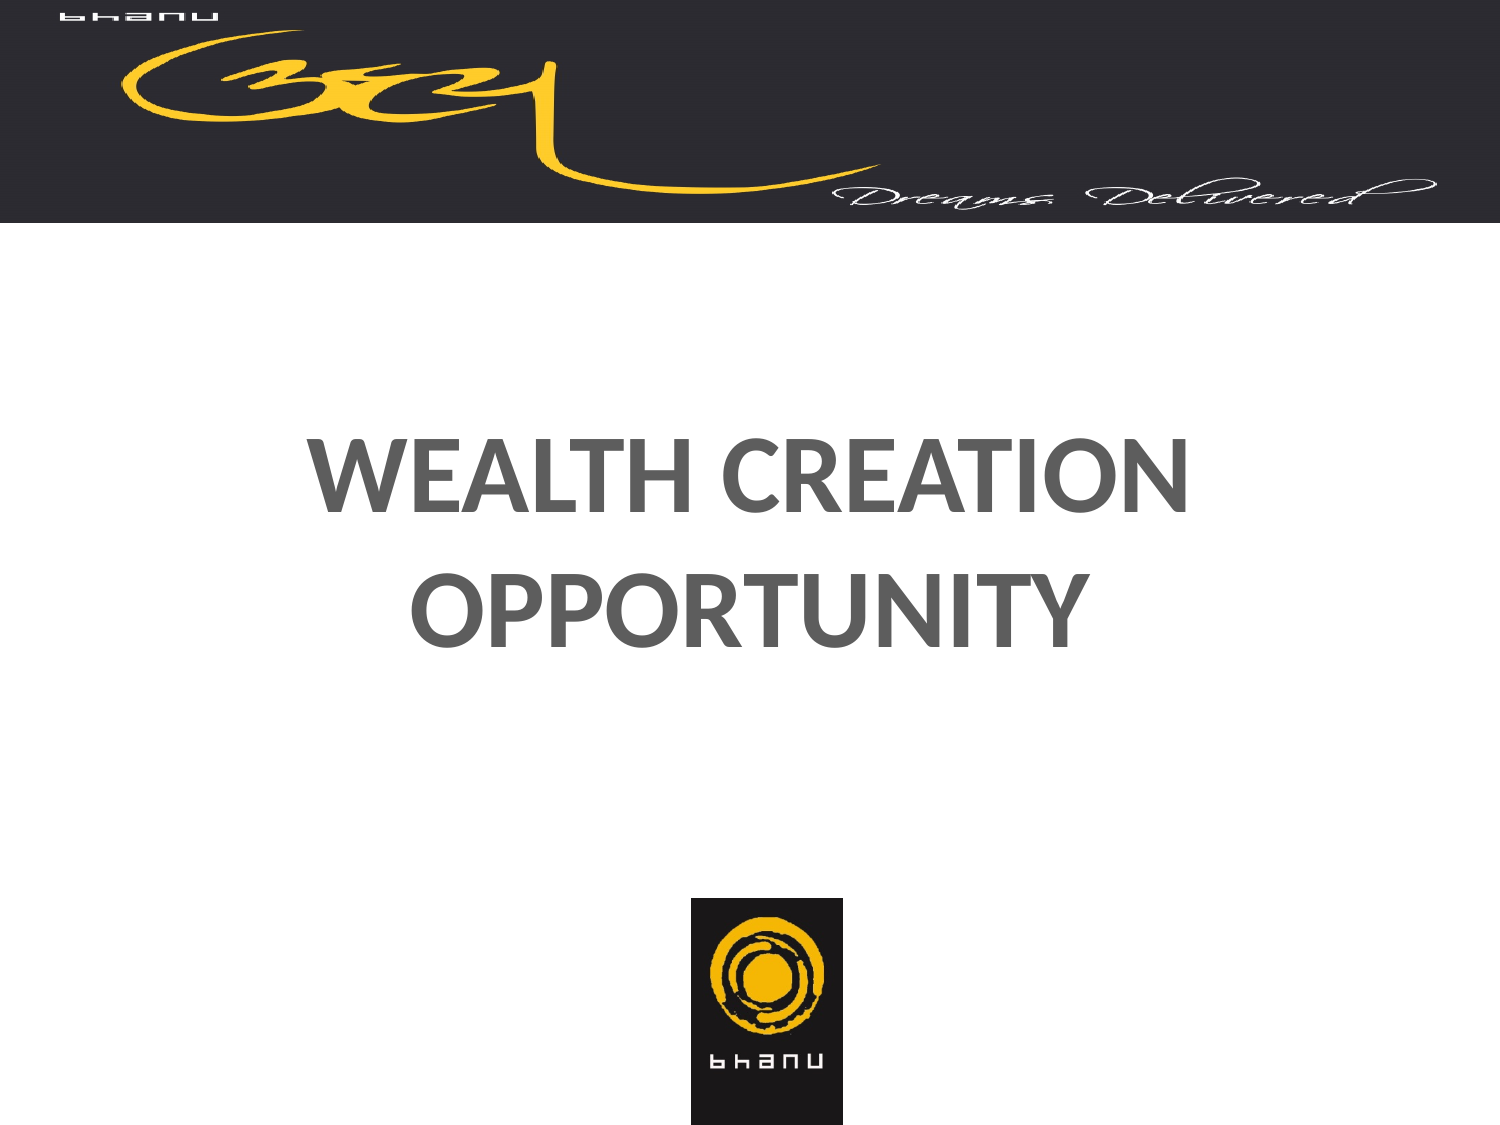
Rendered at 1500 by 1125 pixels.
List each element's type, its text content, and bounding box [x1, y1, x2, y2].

picture [691, 898, 843, 1125]
text_box WEALTH CREATION OPPORTUNITY [0, 257, 1500, 813]
picture [0, 0, 1500, 223]
